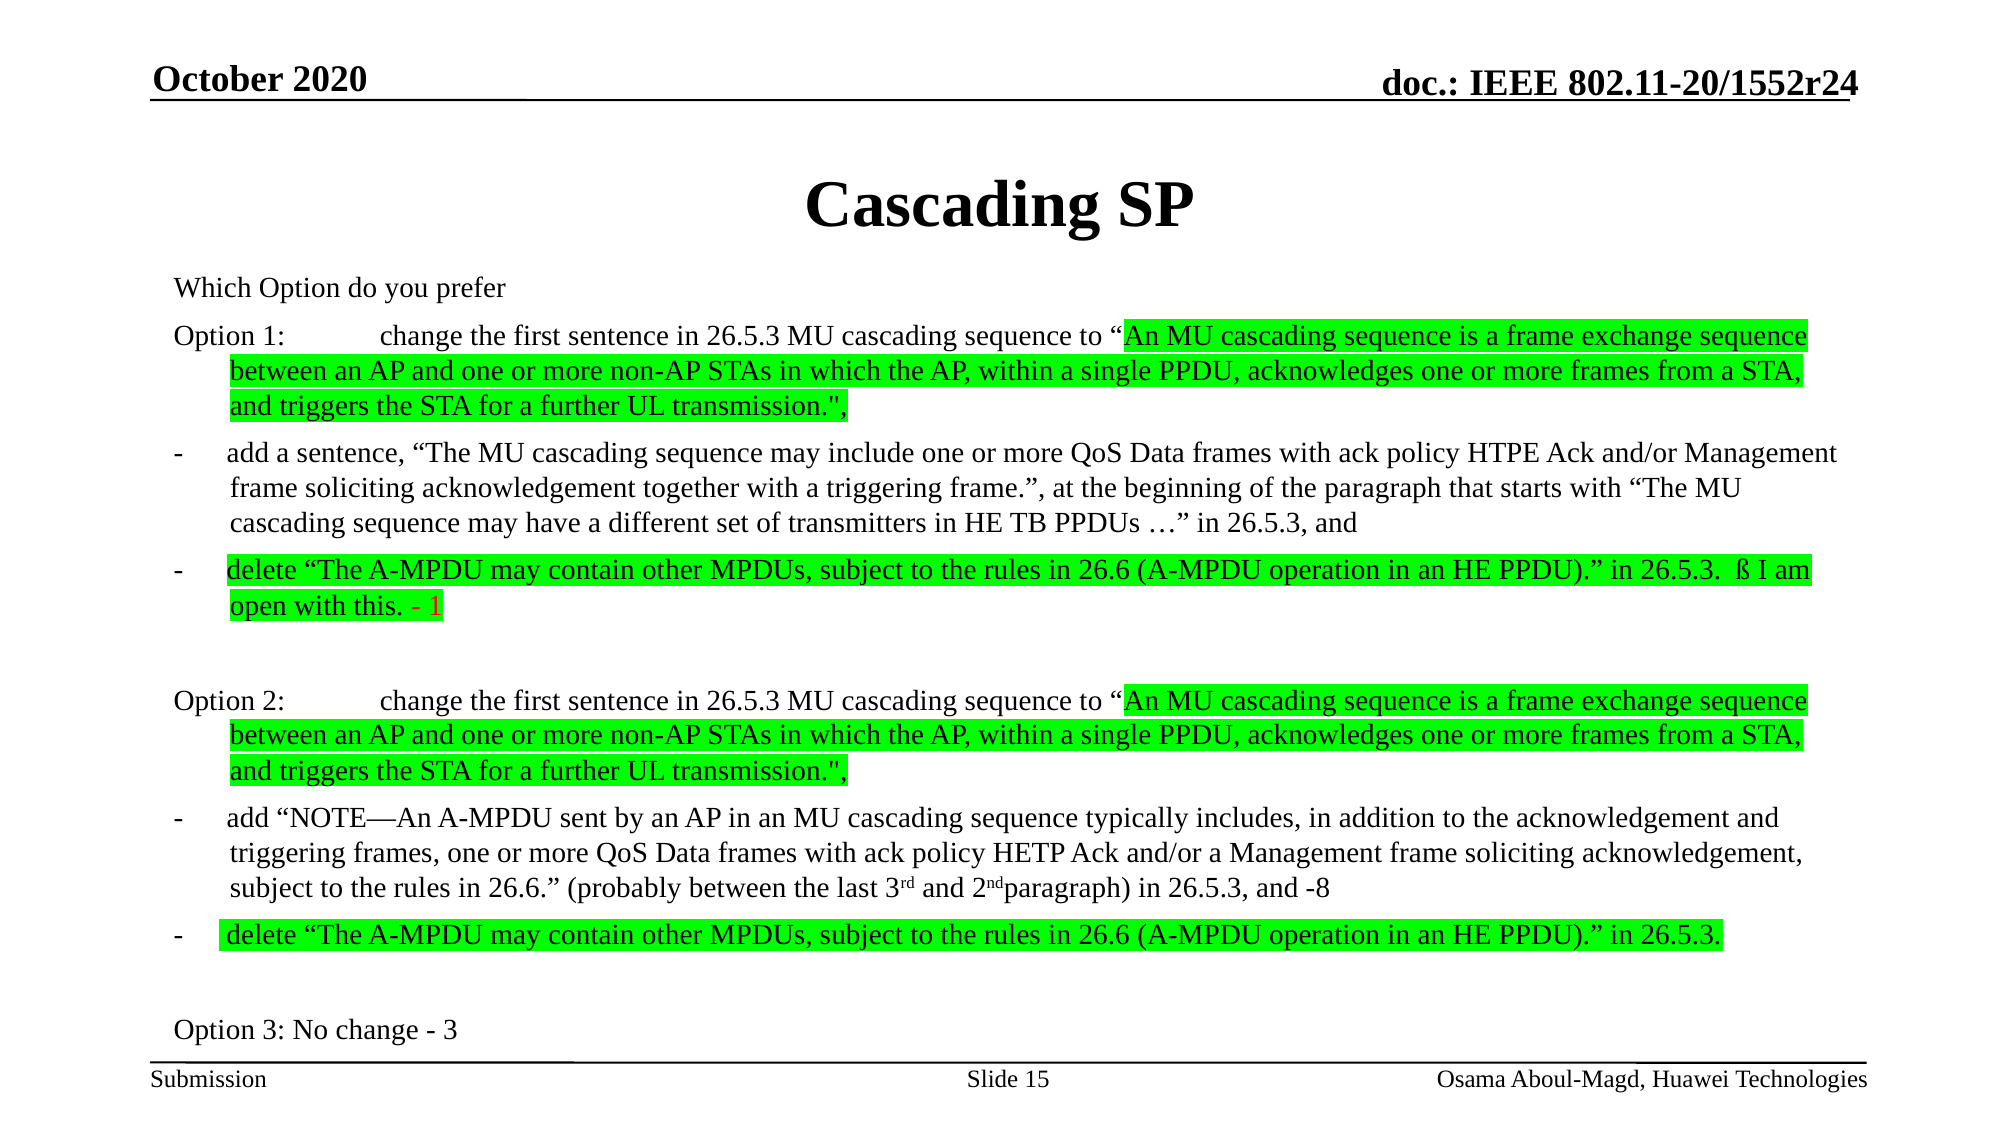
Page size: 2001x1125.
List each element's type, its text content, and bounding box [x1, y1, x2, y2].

footer Osama Aboul-Magd, Huawei Technologies [1171, 1061, 1869, 1093]
title Cascading SP [149, 112, 1850, 288]
slide_number Slide 15 [950, 1061, 1067, 1123]
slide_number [152, 54, 563, 100]
list Which Option do you prefer Option 1: change the first sentence in 26.5.3 MU cascading sequence to “An MU cascading sequence is a frame exchange sequence between an AP and one or more non-AP STAs in which the AP, within a single PPDU, acknowledges one or more frames from a STA, and triggers the STA for a further UL transmission.", - add a sentence, “The MU cascading sequence may include one or more QoS Data frames with ack policy HTPE Ack and/or Management frame soliciting acknowledgement together with a triggering frame.”, at the beginning of the paragraph that starts with “The MU cascading sequence may have a different set of transmitters in HE TB PPDUs …” in 26.5.3, and - delete “The A-MPDU may contain other MPDUs, subject to the rules in 26.6 (A-MPDU operation in an HE PPDU).” in 26.5.3. ß I am open with this. - 1 Option 2: change the first sentence in 26.5.3 MU cascading sequence to “An MU cascading sequence is a frame exchange sequence between an AP and one or more non-AP STAs in which the AP, within a single PPDU, acknowledges one or more frames from a STA, and triggers the STA for a further UL transmission.", - add “NOTE—An A-MPDU sent by an AP in an MU cascading sequence typically includes, in addition to the acknowledgement and triggering frames, one or more QoS Data frames with ack policy HETP Ack and/or a Management frame soliciting acknowledgement, subject to the rules in 26.6.” (probably between the last 3rd and 2ndparagraph) in 26.5.3, and -8 - delete “The A-MPDU may contain other MPDUs, subject to the rules in 26.6 (A-MPDU operation in an HE PPDU).” in 26.5.3. Option 3: No change - 3 [158, 260, 1859, 699]
